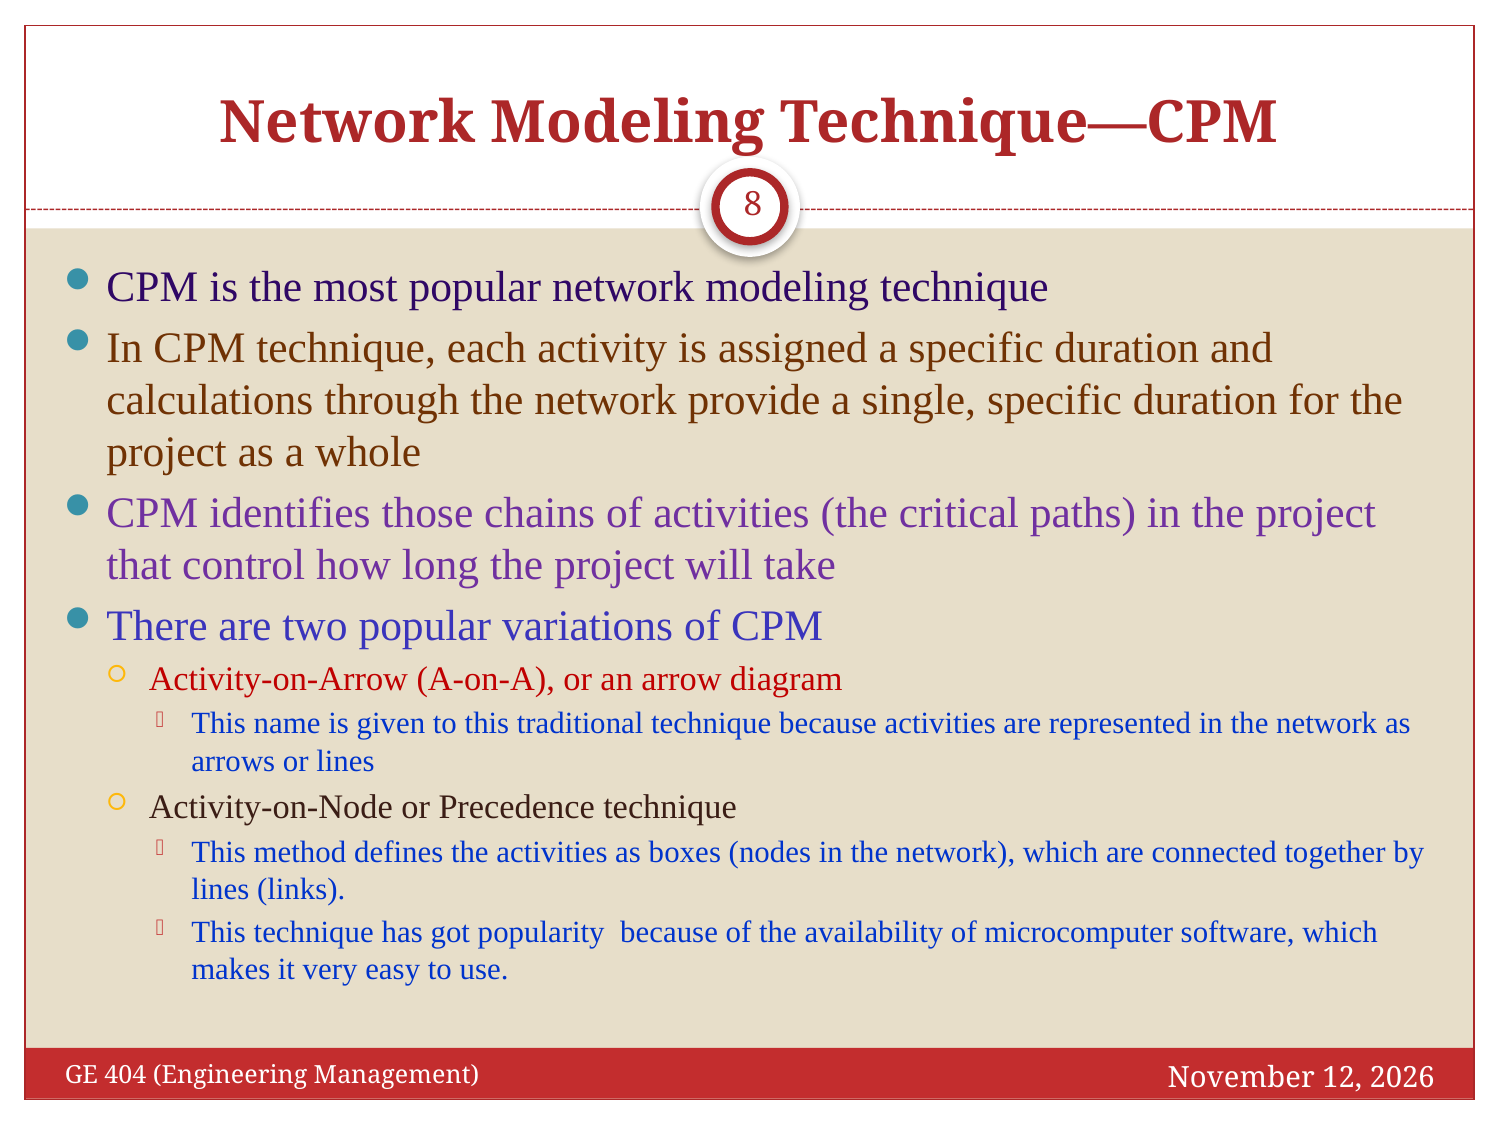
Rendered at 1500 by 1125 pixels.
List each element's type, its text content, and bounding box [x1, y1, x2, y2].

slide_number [950, 1050, 1450, 1111]
footer GE 404 (Engineering Management) [50, 1051, 638, 1112]
list CPM is the most popular network modeling technique In CPM technique, each activity is assigned a specific duration and calculations through the network provide a single, specific duration for the project as a whole CPM identifies those chains of activities (the critical paths) in the project that control how long the project will take There are two popular variations of CPM Activity-on-Arrow (A-on-A), or an arrow diagram This name is given to this traditional technique because activities are represented in the network as arrows or lines Activity-on-Node or Precedence technique This method defines the activities as boxes (nodes in the network), which are connected together by lines (links). This technique has got popularity because of the availability of microcomputer software, which makes it very easy to use. [49, 250, 1445, 1001]
title Network Modeling Technique—CPM [49, 37, 1450, 162]
slide_number 8 [715, 168, 791, 241]
